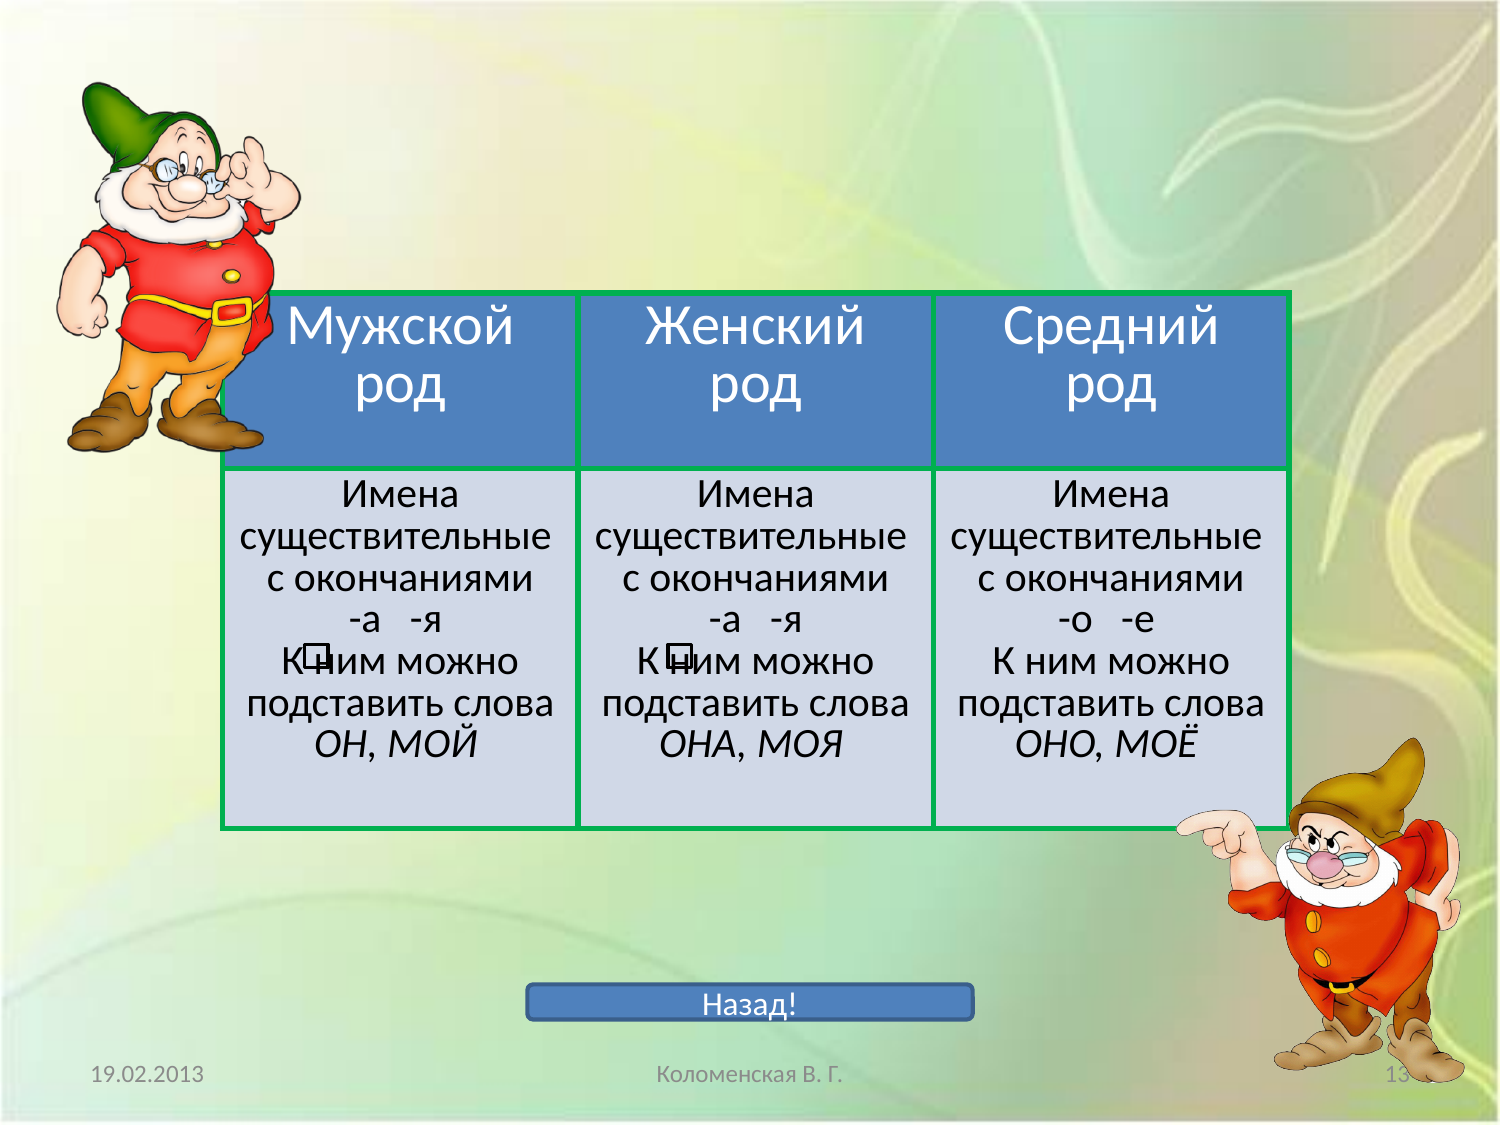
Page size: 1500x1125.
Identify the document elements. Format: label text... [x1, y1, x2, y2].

table_cell Имена существительные с окончаниями -о -е К ним можно подставить слова ОНО, МОЁ [936, 471, 1286, 826]
table_cell Имена существительные с окончаниями -а -я К ним можно подставить слова ОН, МОЙ [225, 471, 575, 826]
table_cell Имена существительные с окончаниями -а -я К ним можно подставить слова ОНА, МОЯ [581, 471, 931, 826]
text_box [304, 644, 692, 669]
slide_number 13 [1074, 1042, 1425, 1103]
table_header Мужской род [225, 296, 575, 466]
table_header Средний род [936, 296, 1286, 466]
picture [0, 0, 1500, 1125]
text_box Назад! [525, 982, 975, 1022]
footer Коломенская В. Г. [512, 1042, 988, 1103]
table_header Женский род [581, 296, 931, 466]
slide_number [75, 1042, 425, 1103]
